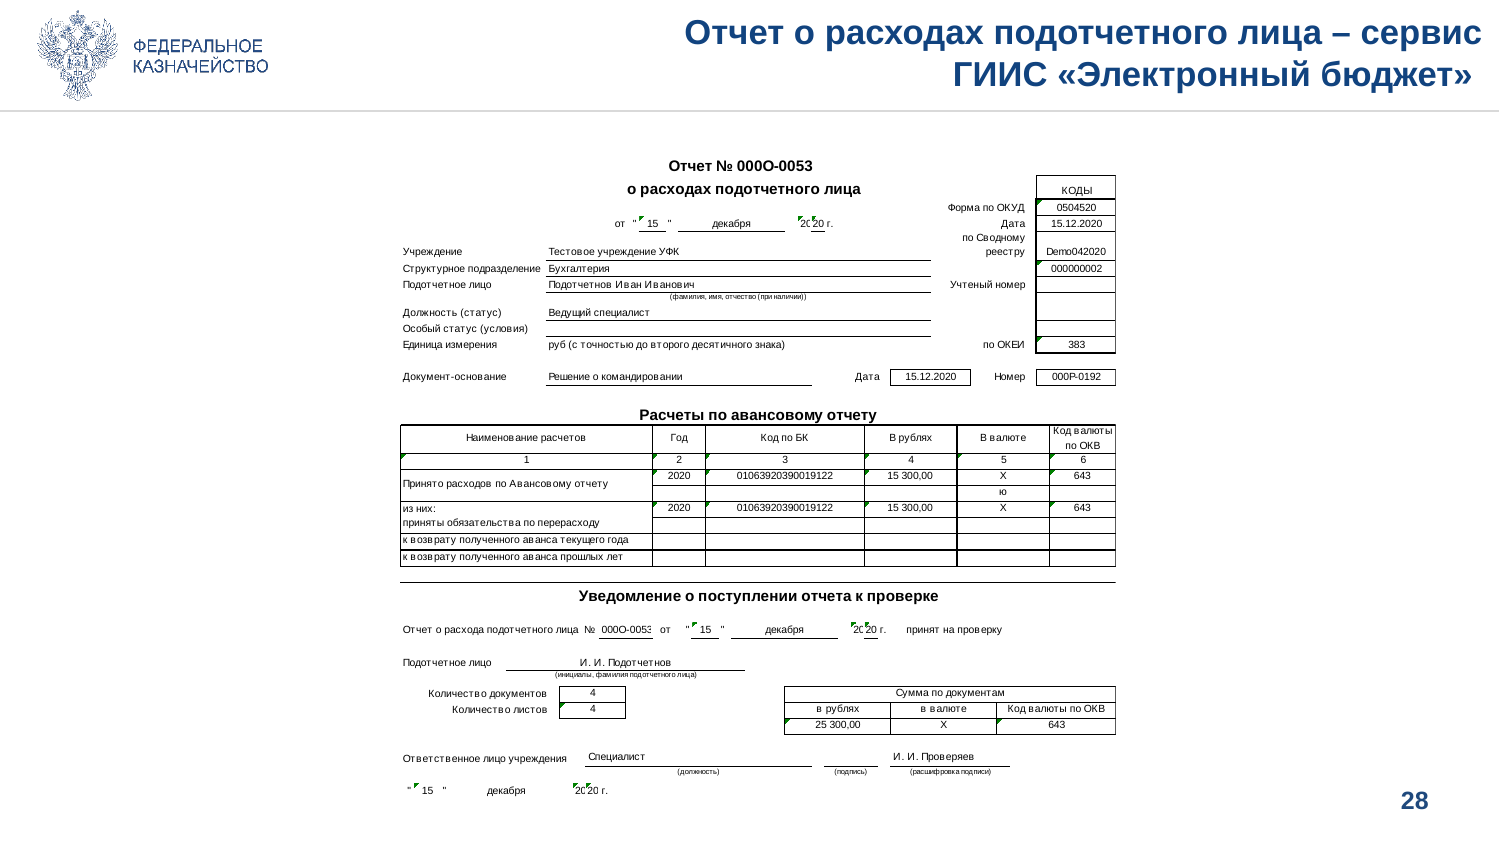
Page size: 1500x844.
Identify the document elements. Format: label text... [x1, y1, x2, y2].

picture [37, 10, 268, 101]
text_box Отчет о расходах подотчетного лица – сервис ГИИС «Электронный бюджет» [652, 2, 1498, 101]
picture [399, 151, 1117, 800]
slide_number 27 [1083, 784, 1429, 815]
